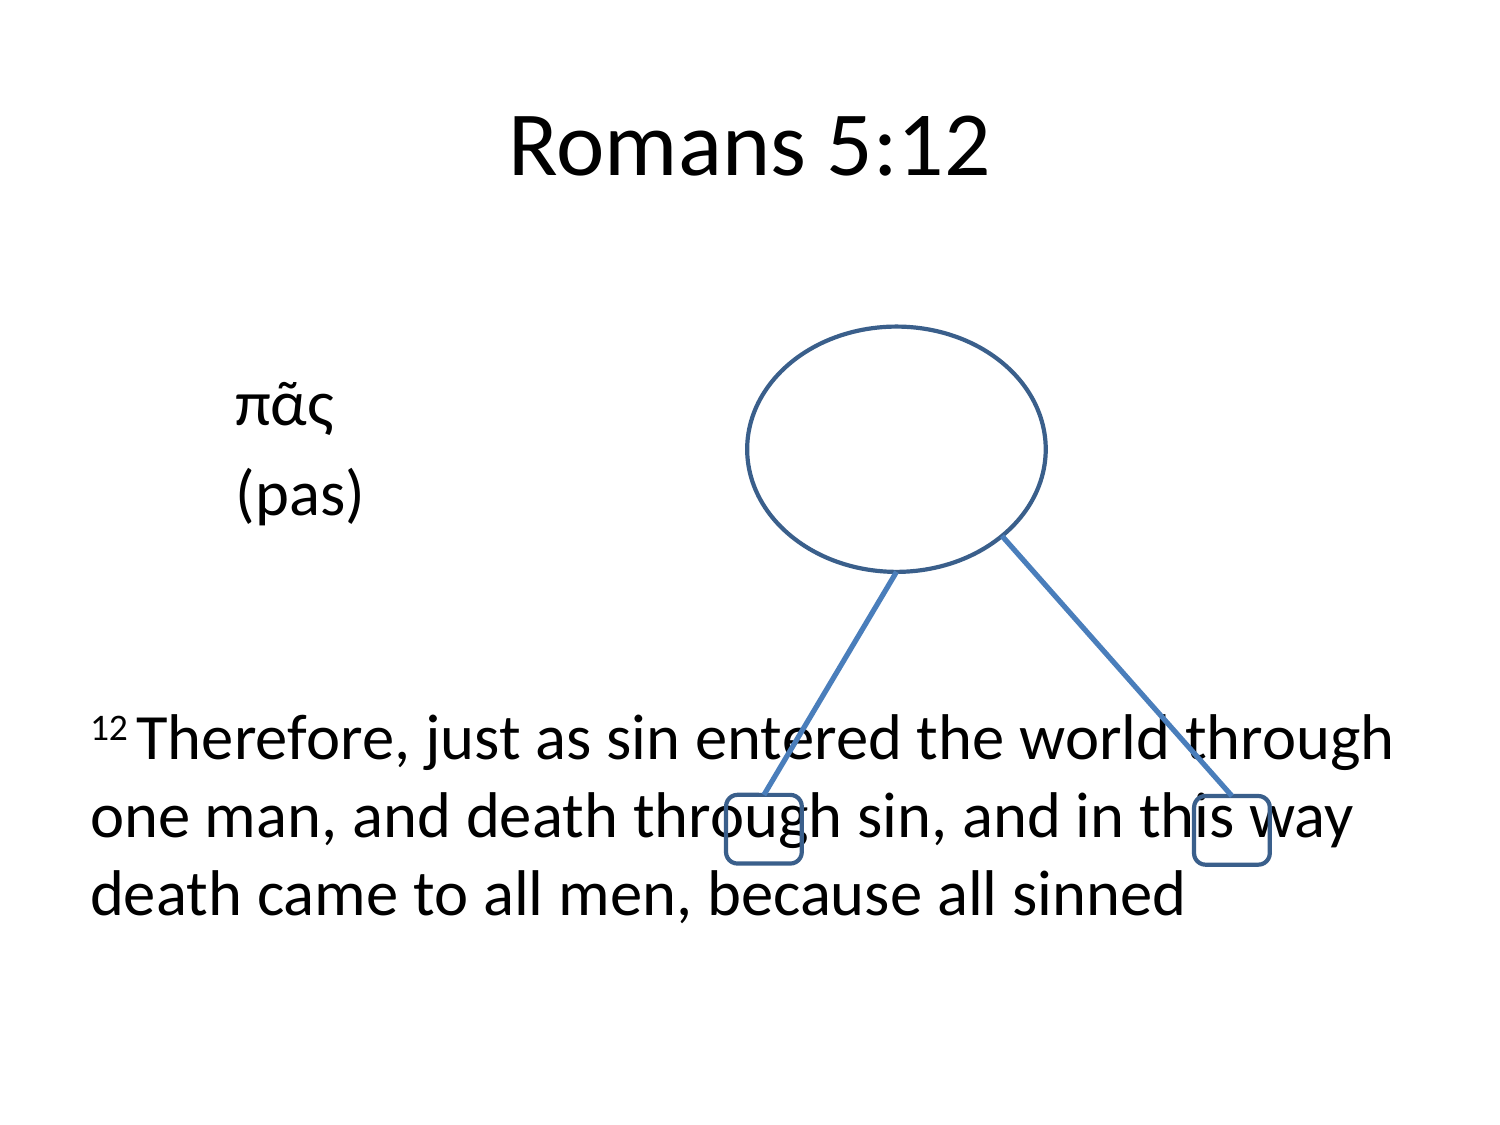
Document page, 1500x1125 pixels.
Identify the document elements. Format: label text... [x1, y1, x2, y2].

title Romans 5:12 [75, 45, 1425, 233]
text_box [1191, 793, 1272, 867]
list πᾶς (pas) 12 Therefore, just as sin entered the world through one man, and death through sin, and in this way death came to all men, because all sinned [75, 262, 1425, 1005]
text_box [723, 792, 804, 866]
text_box [745, 324, 1048, 574]
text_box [763, 571, 897, 795]
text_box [1001, 535, 1233, 797]
